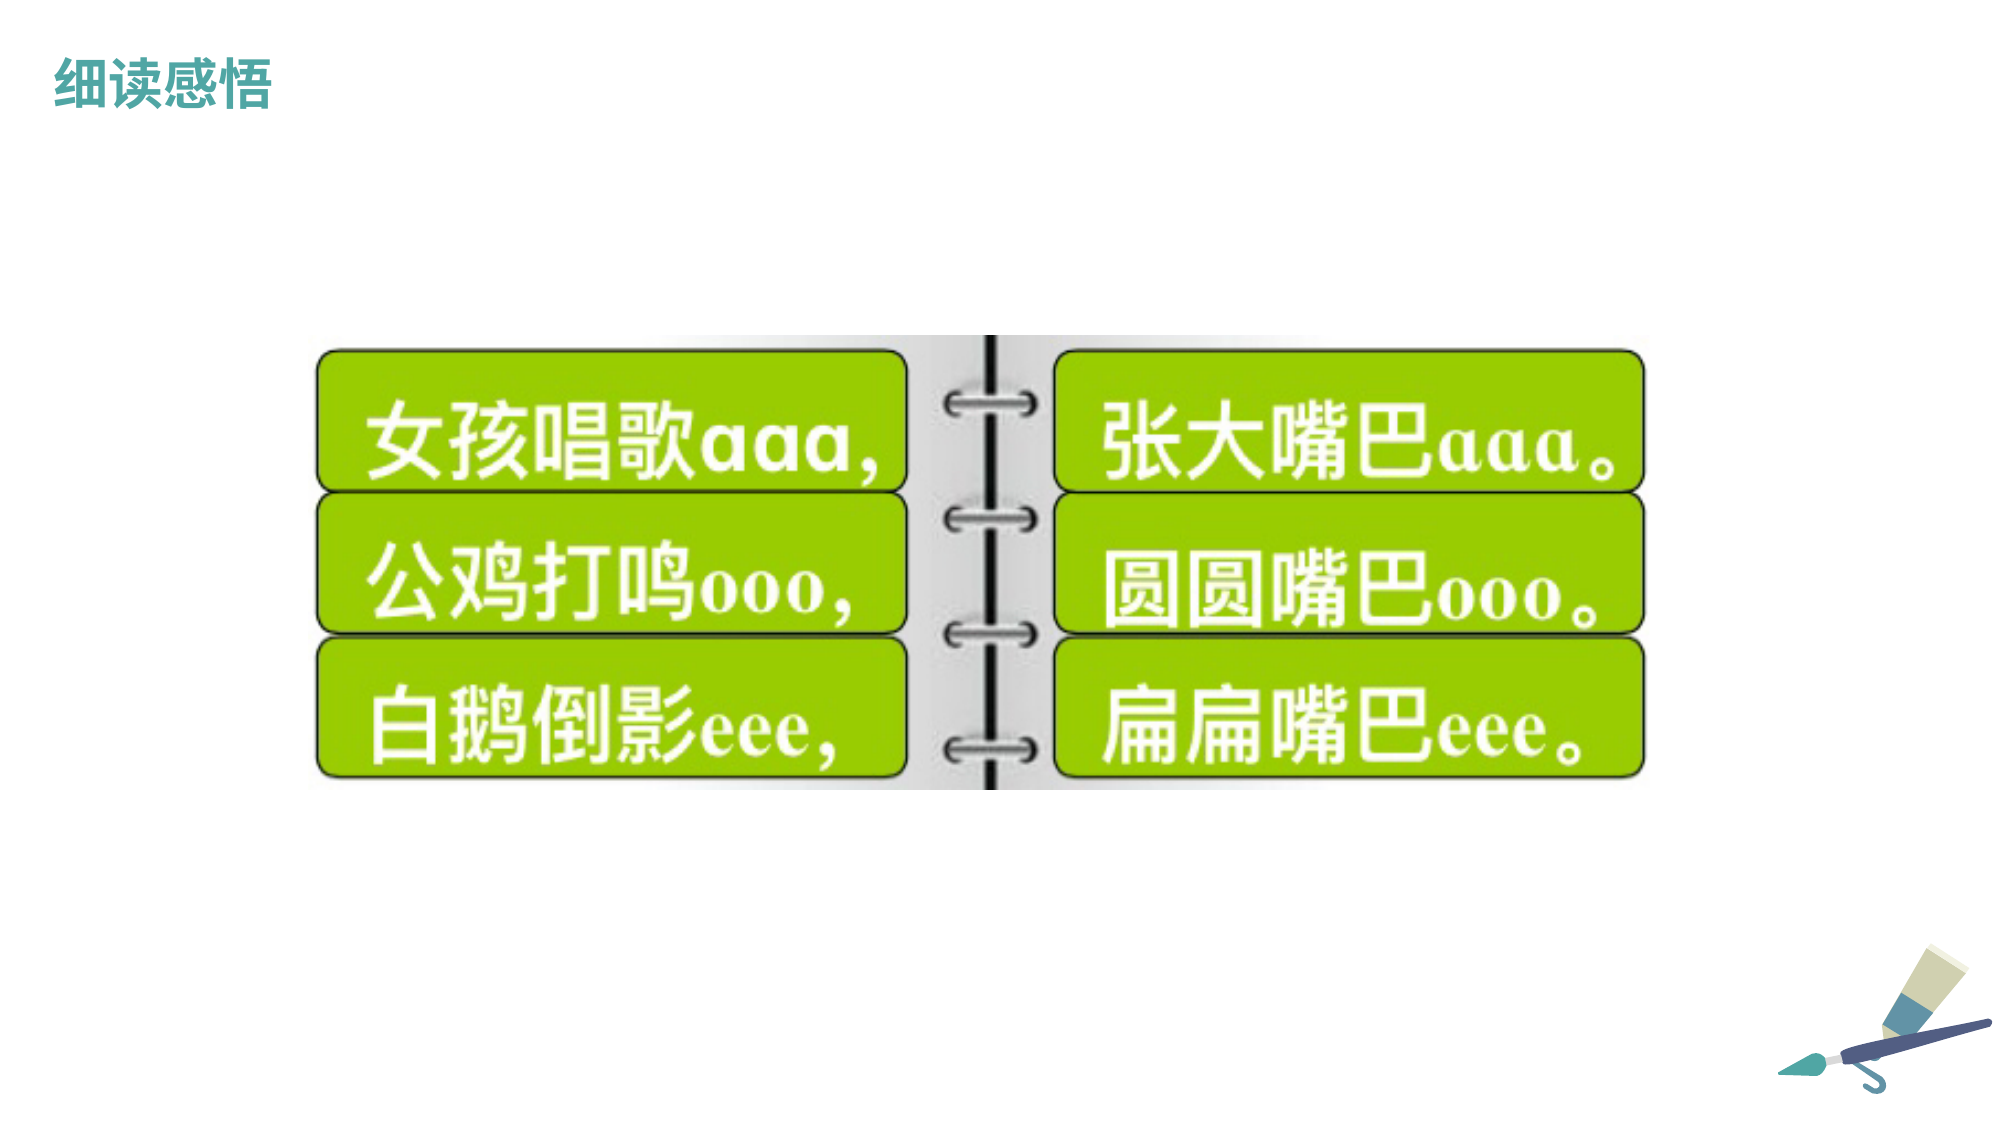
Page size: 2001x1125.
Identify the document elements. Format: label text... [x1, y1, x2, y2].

text_box 细读感悟 [38, 42, 289, 124]
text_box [1811, 945, 1974, 1125]
picture [308, 335, 1652, 790]
